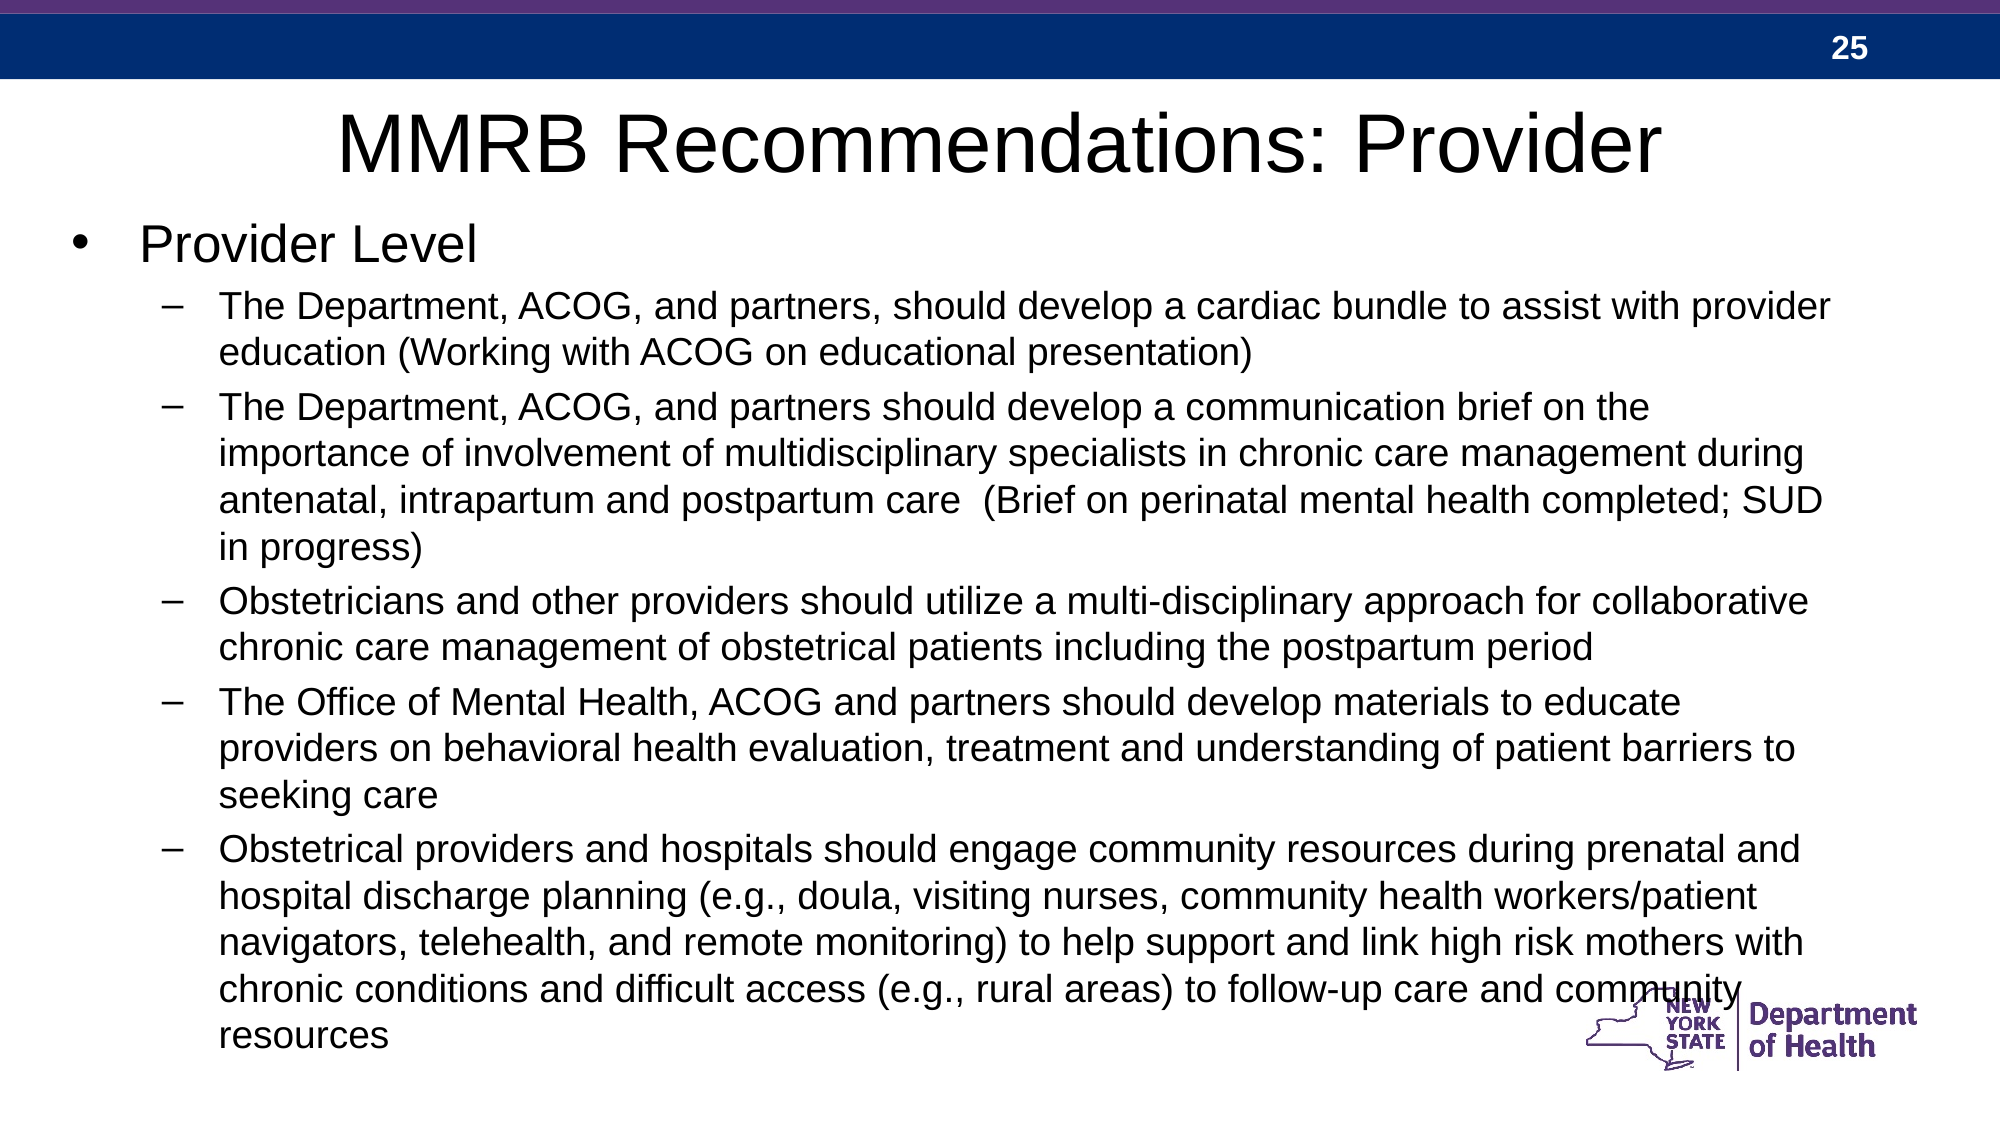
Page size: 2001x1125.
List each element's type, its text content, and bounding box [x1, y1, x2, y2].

picture [1856, 987, 1917, 1071]
list Provider Level The Department, ACOG, and partners, should develop a cardiac bundle to assist with provider education (Working with ACOG on educational presentation) The Department, ACOG, and partners should develop a communication brief on the importance of involvement of multidisciplinary specialists in chronic care management during antenatal, intrapartum and postpartum care (Brief on perinatal mental health completed; SUD in progress) Obstetricians and other providers should utilize a multi-disciplinary approach for collaborative chronic care management of obstetrical patients including the postpartum period The Office of Mental Health, ACOG and partners should develop materials to educate providers on behavioral health evaluation, treatment and understanding of patient barriers to seeking care Obstetrical providers and hospitals should engage community resources during prenatal and hospital discharge planning (e.g., doula, visiting nurses, community health workers/patient navigators, telehealth, and remote monitoring) to help support and link high risk mothers with chronic conditions and difficult access (e.g., rural areas) to follow-up care and community resources [55, 201, 1856, 1087]
title MMRB Recommendations: Provider [99, 45, 1900, 233]
